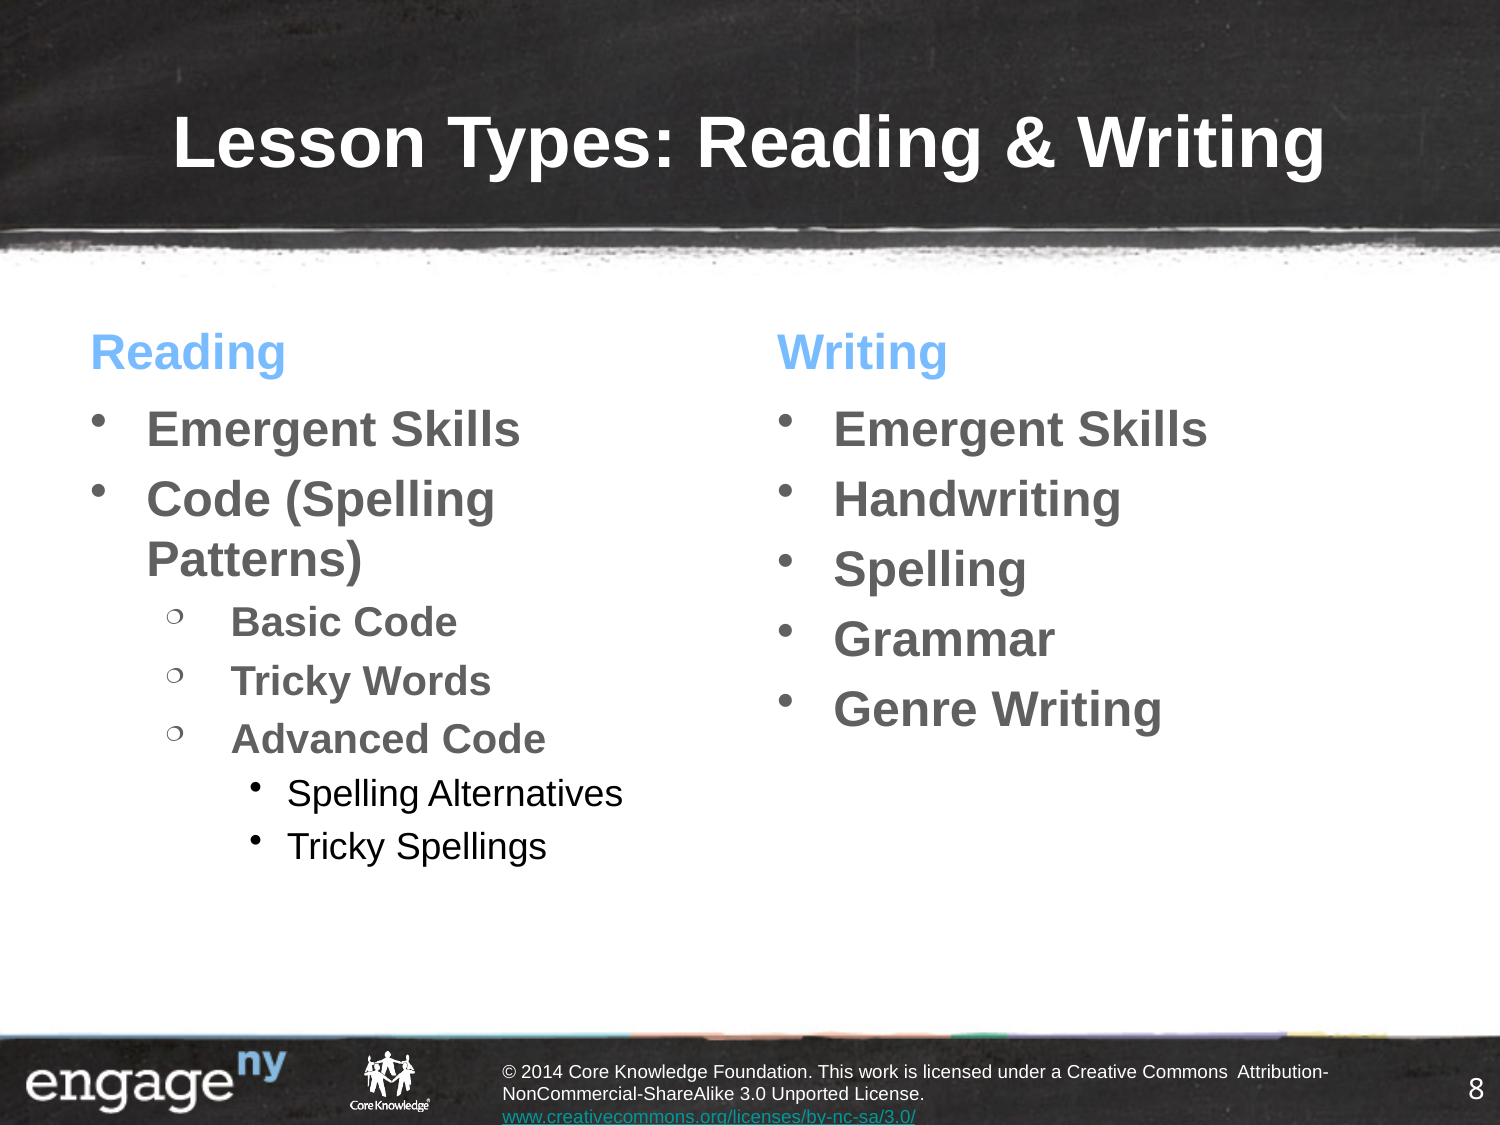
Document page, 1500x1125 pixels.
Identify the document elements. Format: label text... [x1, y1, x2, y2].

list Emergent Skills Handwriting Spelling Grammar Genre Writing [761, 389, 1425, 1038]
picture [0, 1003, 1500, 1125]
list Emergent Skills Code (Spelling Patterns) Basic Code Tricky Words Advanced Code Spelling Alternatives Tricky Spellings [75, 389, 738, 1038]
title Lesson Types: Reading & Writing [75, 45, 1425, 233]
slide_number 8 [1237, 1062, 1500, 1113]
list Reading [75, 262, 738, 388]
picture [0, 0, 1500, 293]
list Writing [761, 262, 1425, 388]
